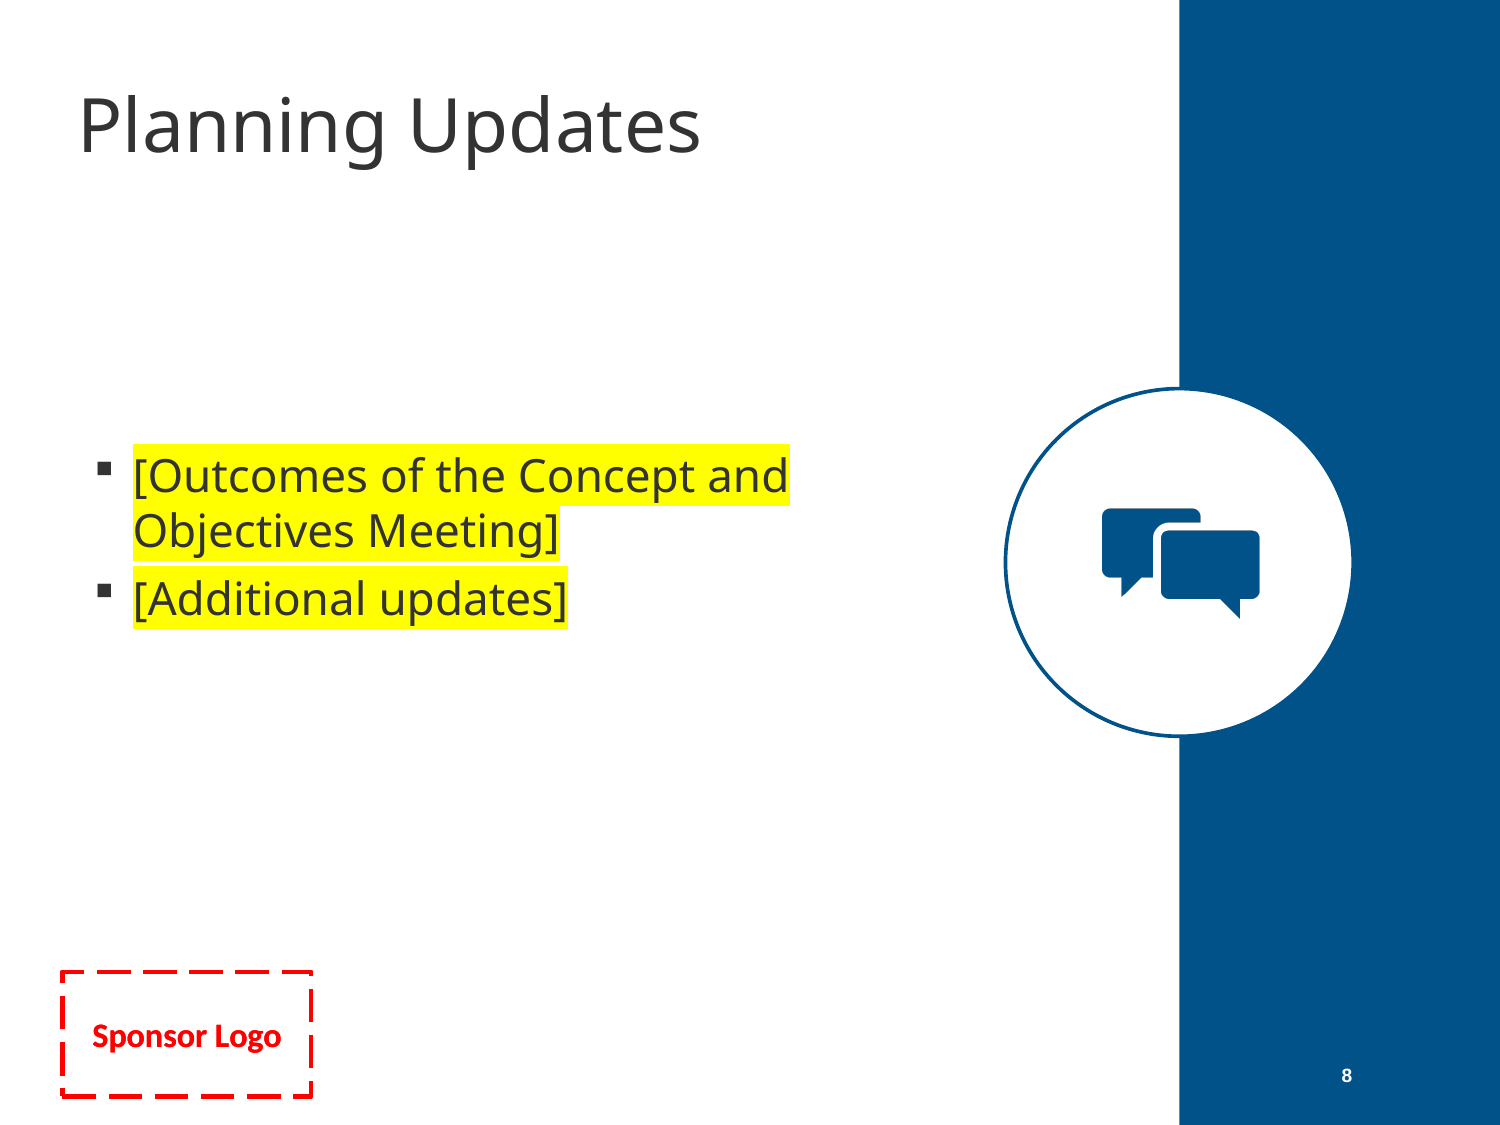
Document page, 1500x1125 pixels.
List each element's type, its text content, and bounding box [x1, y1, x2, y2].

title Planning Updates [62, 72, 1045, 173]
picture [1086, 469, 1275, 658]
slide_number 8 [1242, 1052, 1368, 1098]
text_box [1177, 0, 1500, 1125]
list [Outcomes of the Concept and Objectives Meeting] [Additional updates] [79, 224, 1002, 847]
text_box [1003, 386, 1356, 739]
